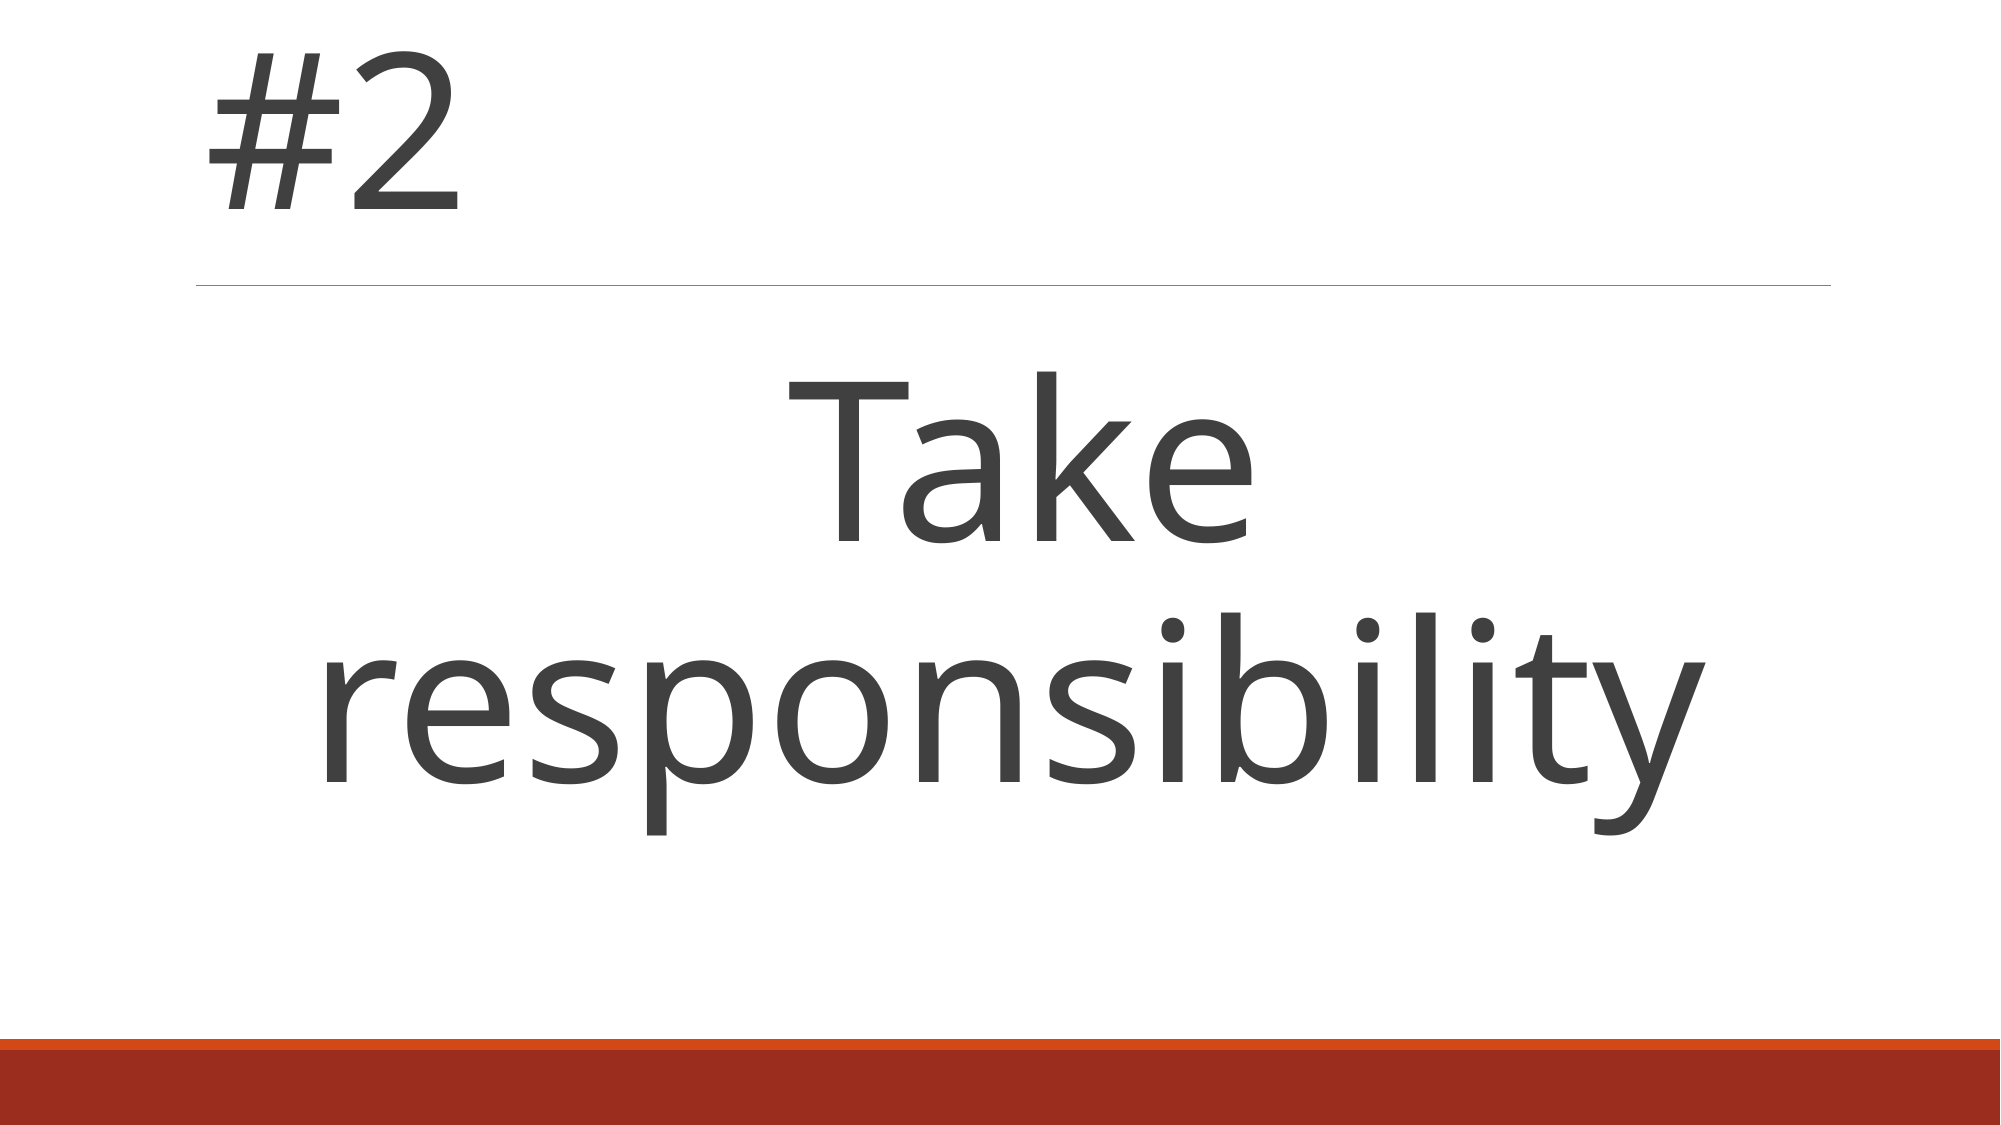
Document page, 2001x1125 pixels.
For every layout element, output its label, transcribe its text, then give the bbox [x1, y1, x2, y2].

list Take responsibility [55, 341, 1944, 1002]
title #2 [189, 23, 1840, 262]
